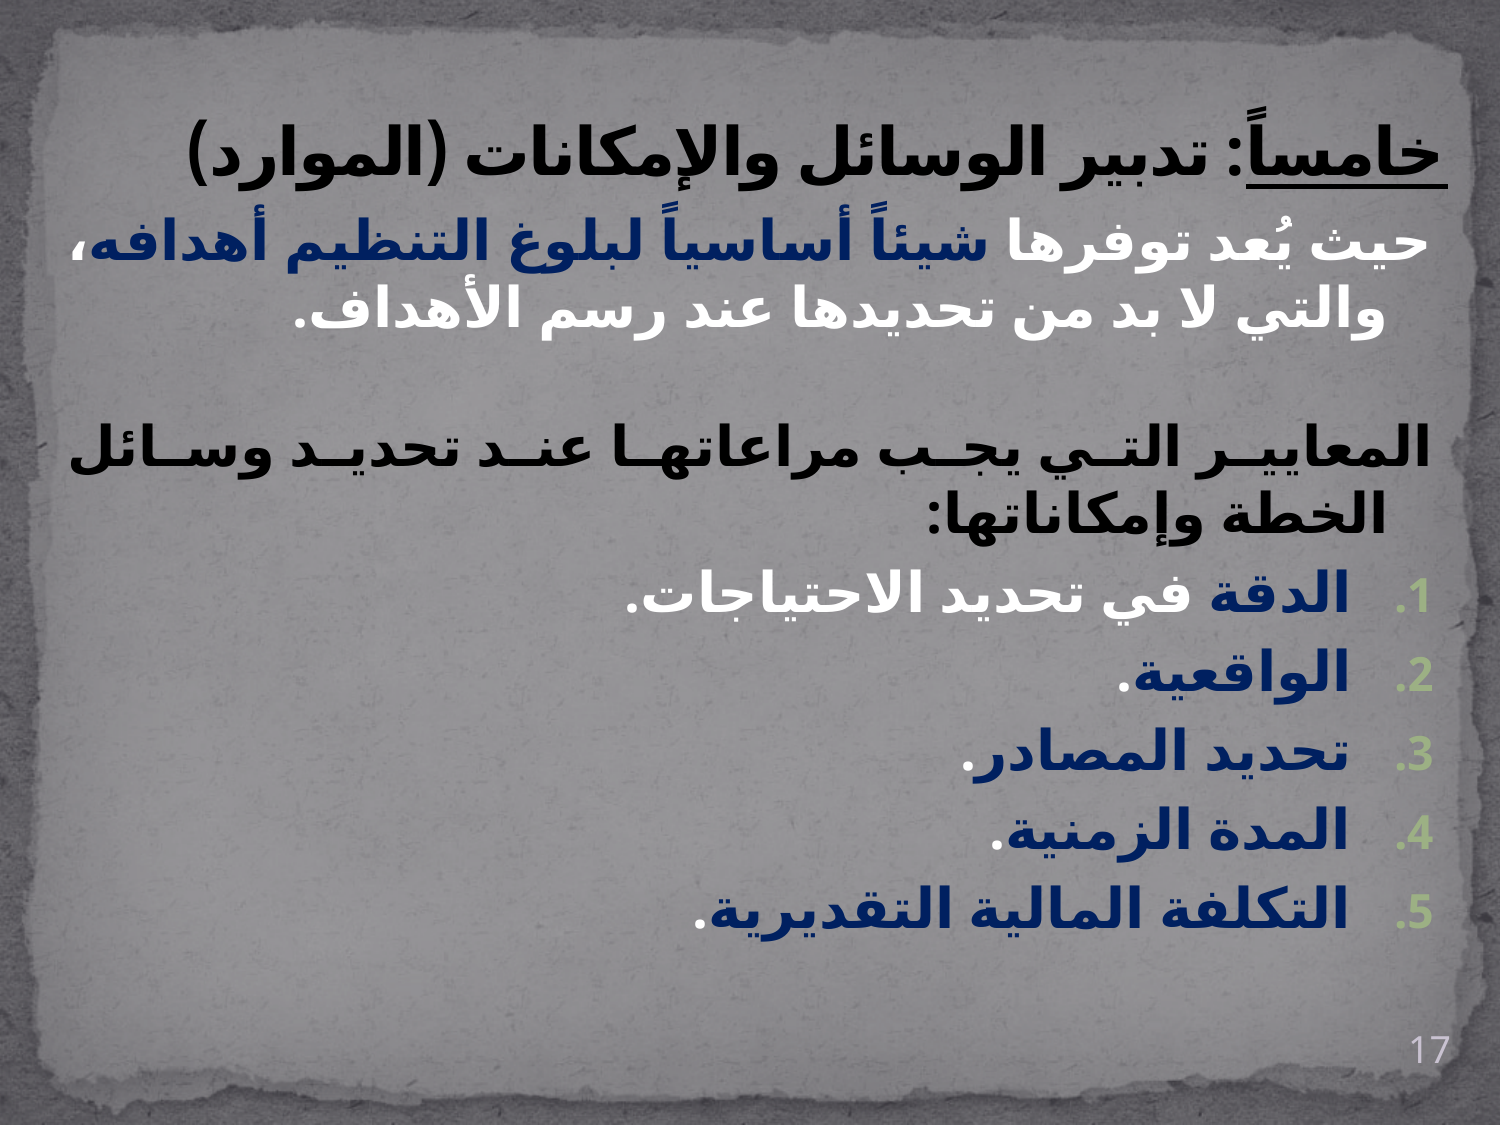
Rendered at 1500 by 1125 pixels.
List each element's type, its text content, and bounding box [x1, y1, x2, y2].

title خامساً: تدبير الوسائل والإمكانات (الموارد) [35, 80, 1465, 197]
slide_number 17 [1379, 1014, 1480, 1089]
list حيث يُعد توفرها شيئاً أساسياً لبلوغ التنظيم أهدافه، والتي لا بد من تحديدها عند رسم الأهداف. المعايير التي يجب مراعاتها عند تحديد وسائل الخطة وإمكاناتها: الدقة في تحديد الاحتياجات. الواقعية. تحديد المصادر. المدة الزمنية. التكلفة المالية التقديرية. [53, 197, 1447, 988]
